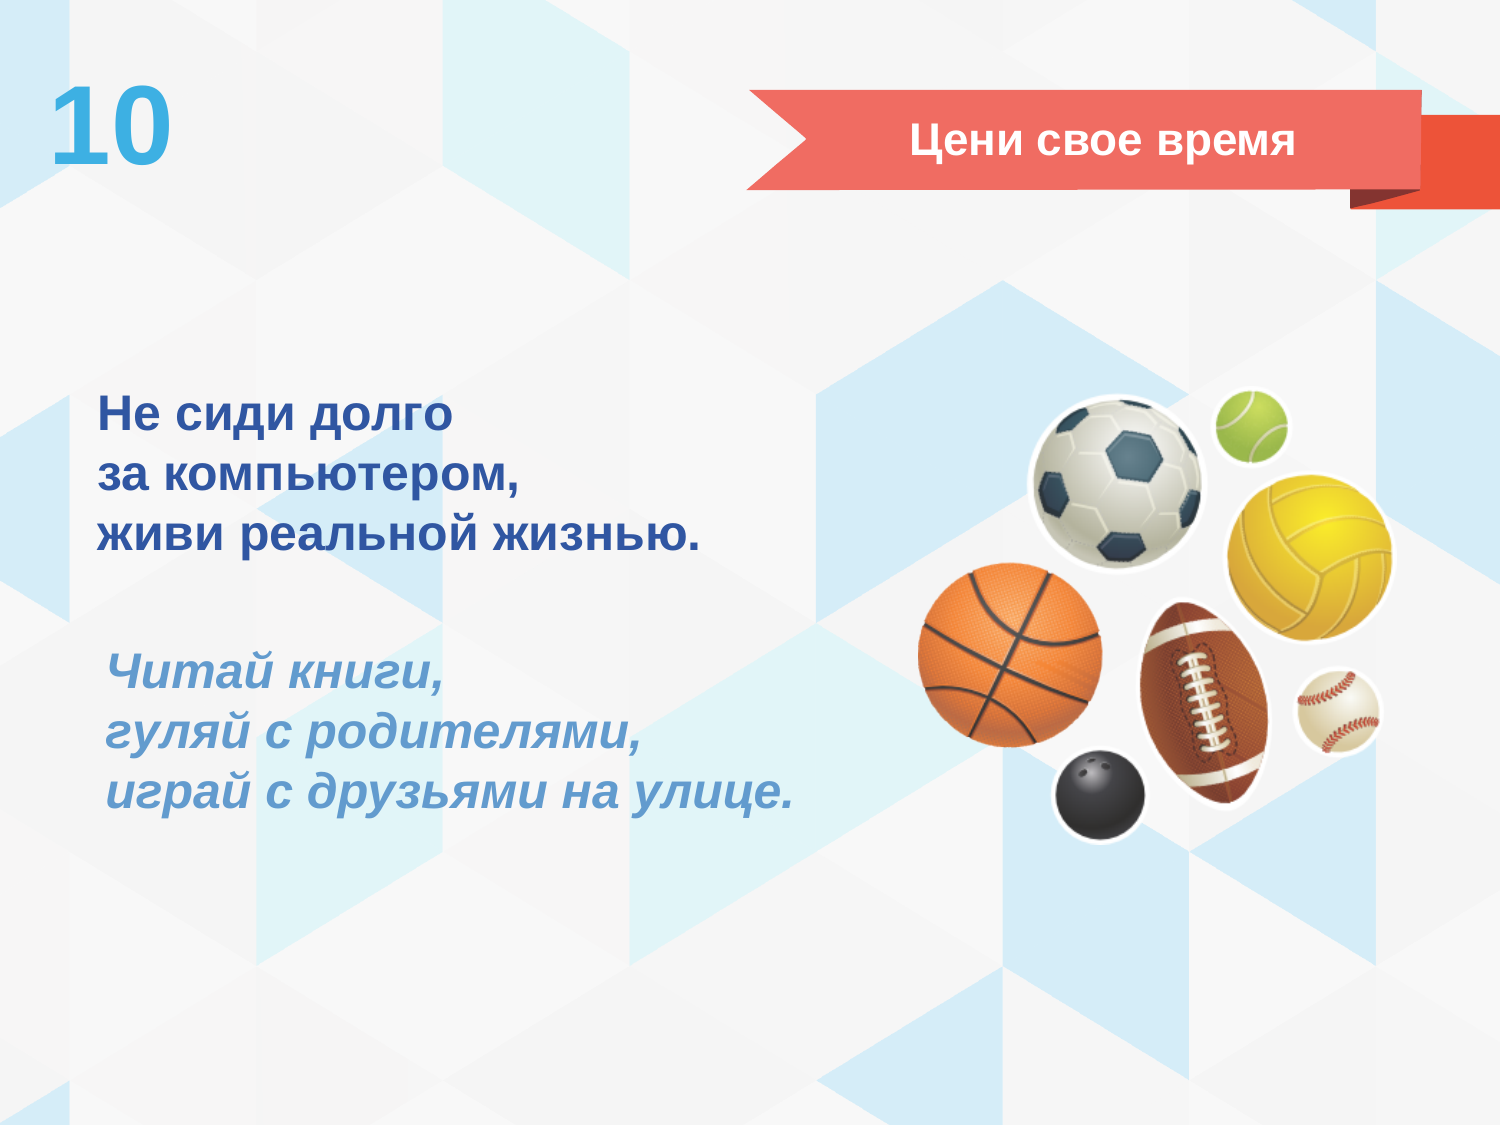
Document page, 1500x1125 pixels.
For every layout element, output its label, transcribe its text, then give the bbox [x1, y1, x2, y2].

picture [917, 386, 1397, 845]
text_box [746, 89, 1500, 210]
text_box Читай книги, гуляй с родителями, играй с друзьями на улице. [90, 630, 845, 826]
text_box Не сиди долго за компьютером, живи реальной жизнью. [82, 373, 741, 569]
slide_number 10 [33, 78, 290, 161]
